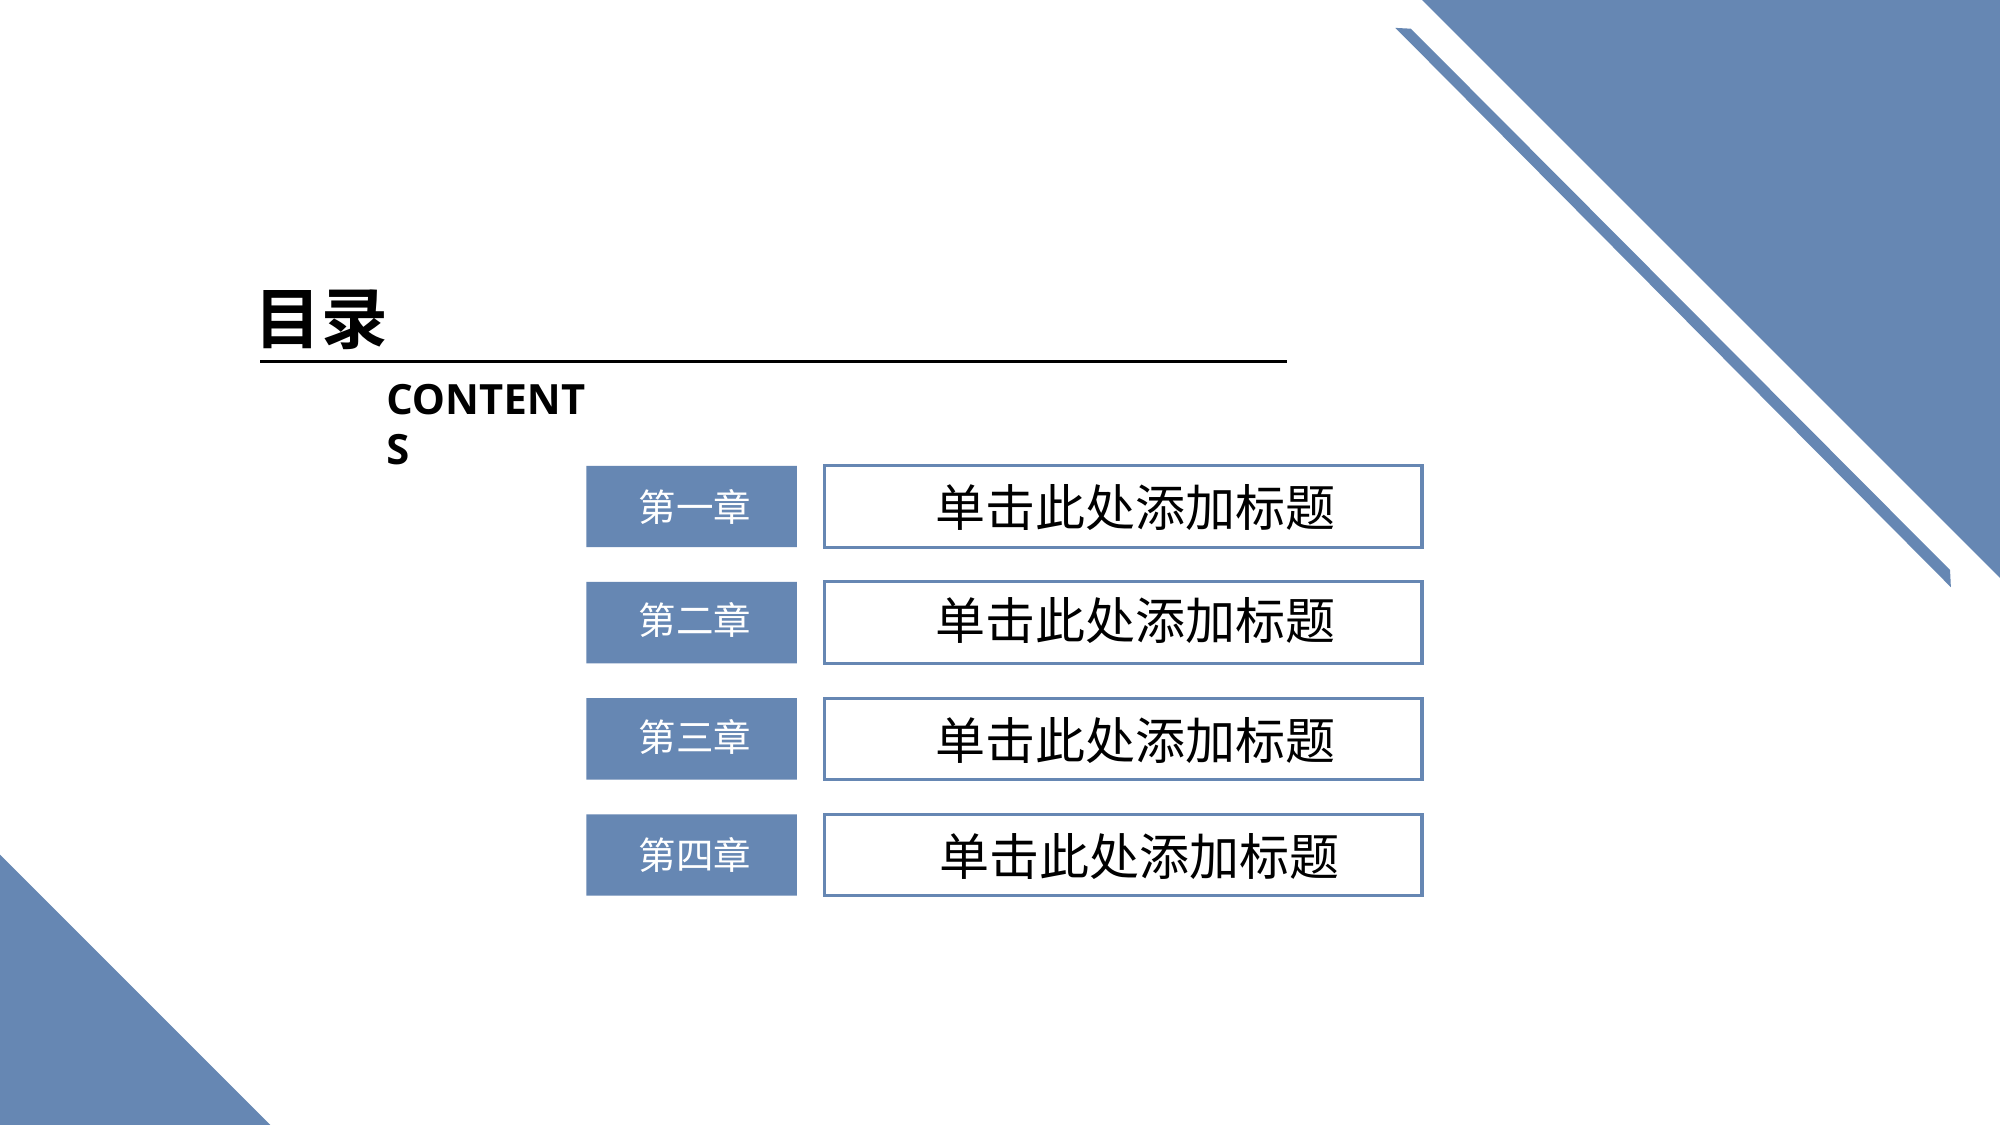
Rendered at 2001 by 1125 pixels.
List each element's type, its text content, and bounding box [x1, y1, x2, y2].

text_box [823, 697, 1423, 781]
text_box [1420, 0, 2000, 580]
text_box 第二章 [623, 589, 772, 650]
text_box 单击此处添加标题 [920, 701, 1360, 777]
text_box 单击此处添加标题 [920, 468, 1360, 544]
text_box 单击此处添加标题 [920, 582, 1360, 658]
text_box [585, 465, 798, 548]
text_box [585, 581, 798, 664]
text_box [1392, 26, 1953, 590]
text_box [585, 697, 798, 781]
text_box CONTENTS [371, 365, 614, 480]
text_box 目录 [240, 269, 432, 364]
text_box [0, 853, 272, 1125]
text_box [823, 581, 1423, 664]
text_box [823, 813, 1423, 897]
text_box 第一章 [623, 476, 789, 536]
text_box 第三章 [623, 706, 772, 766]
text_box [823, 465, 1423, 548]
text_box [585, 813, 798, 897]
text_box 第四章 [623, 824, 772, 885]
text_box 单击此处添加标题 [924, 818, 1356, 894]
